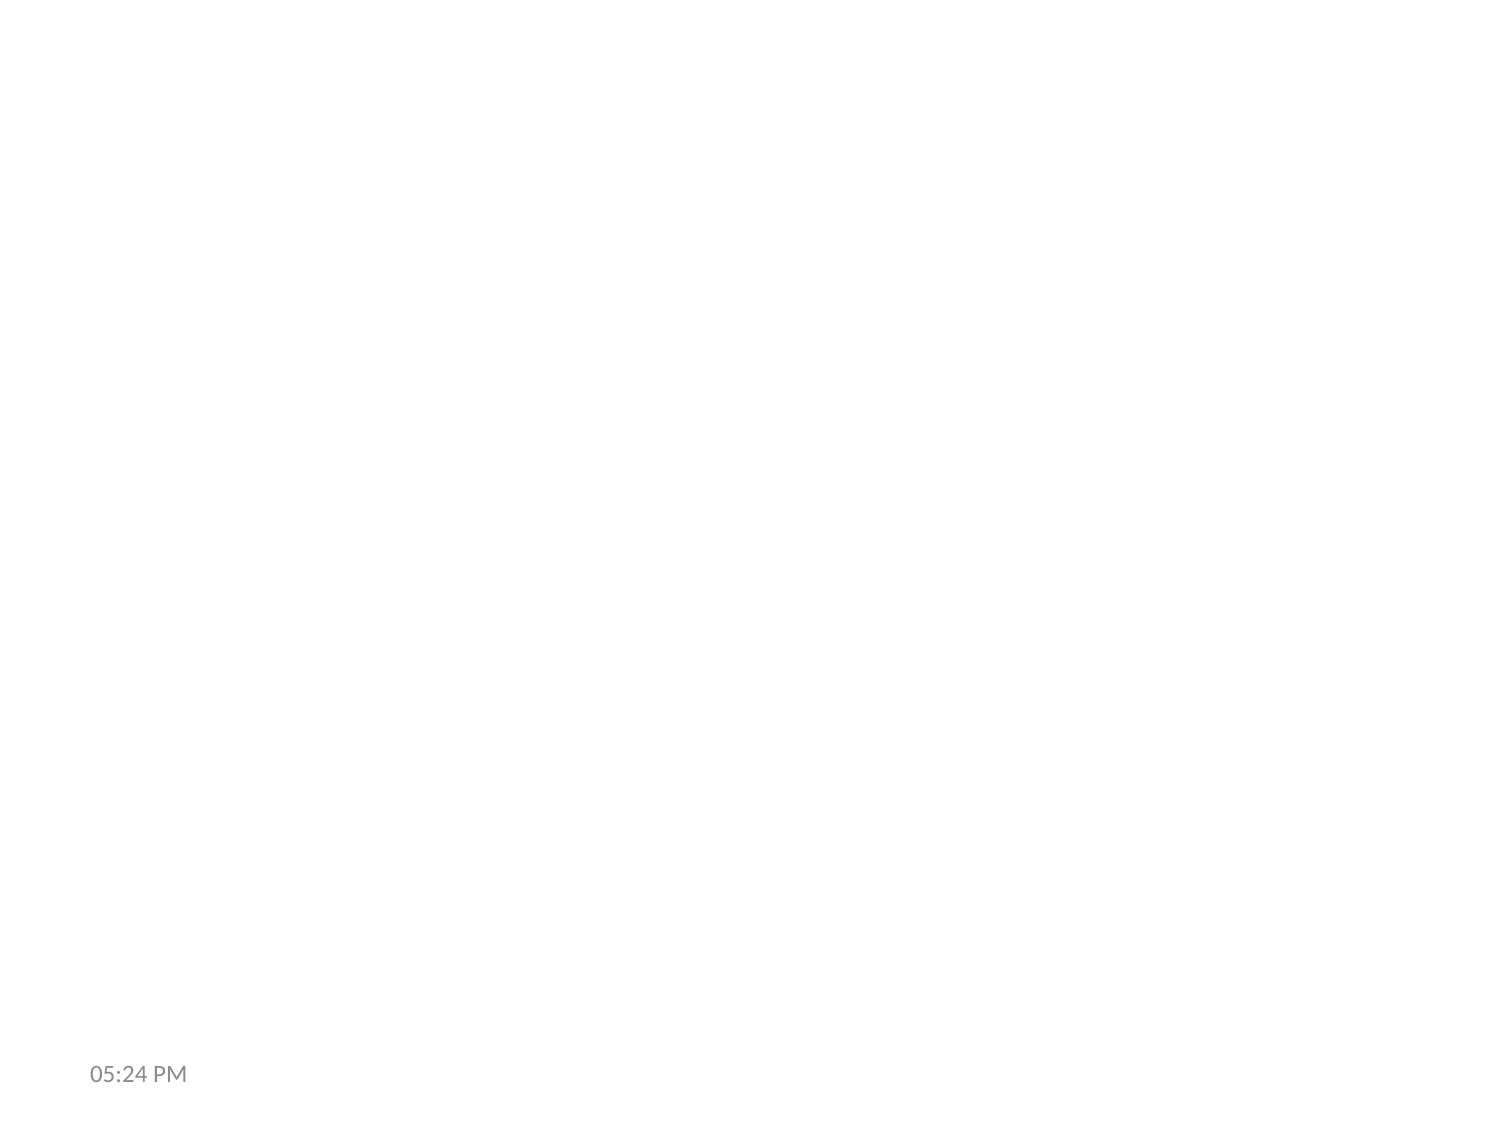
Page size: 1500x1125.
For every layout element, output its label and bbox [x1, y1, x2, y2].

slide_number [75, 1042, 425, 1103]
